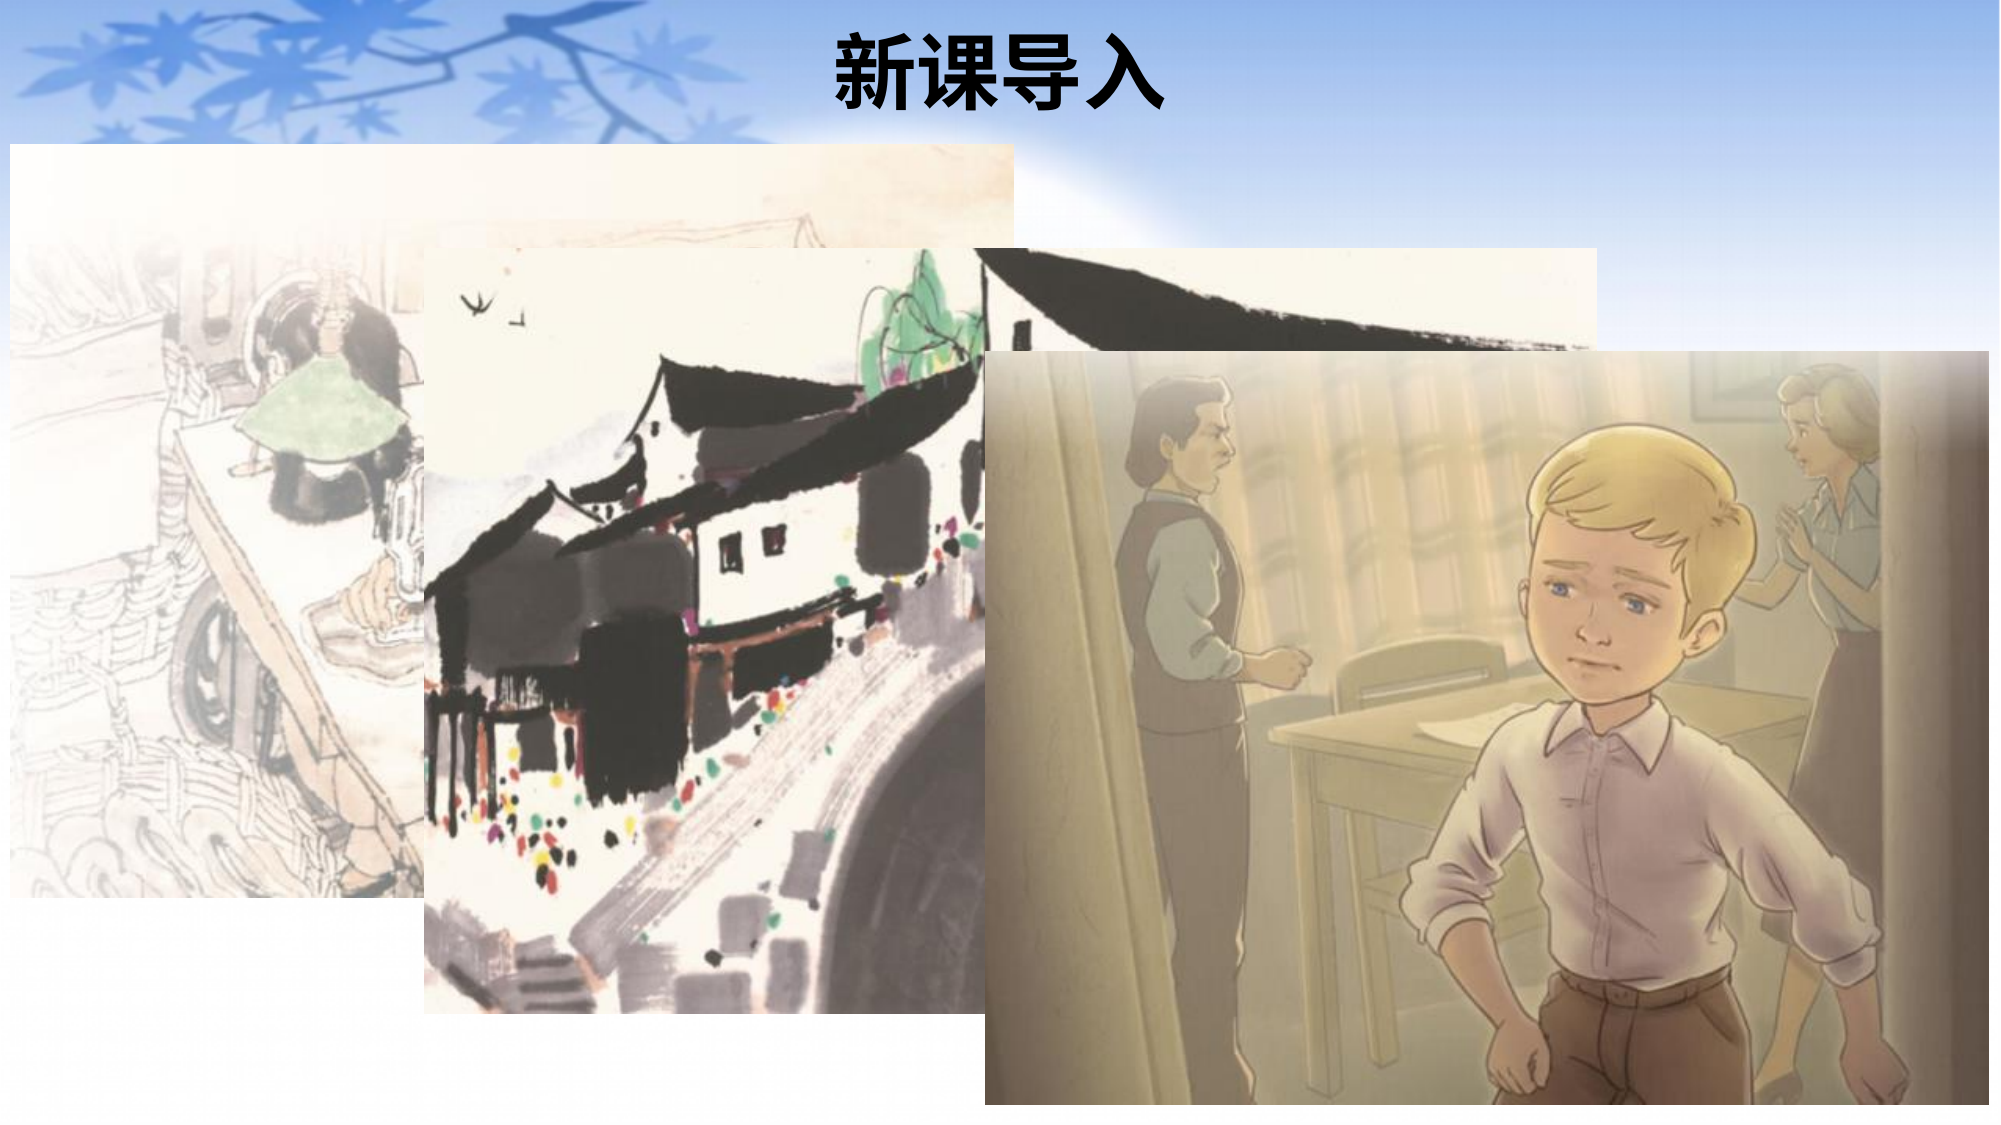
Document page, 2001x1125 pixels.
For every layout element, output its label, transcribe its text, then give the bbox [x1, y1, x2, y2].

text_box 新课导入 [0, 12, 2000, 128]
picture [0, 0, 2001, 1125]
